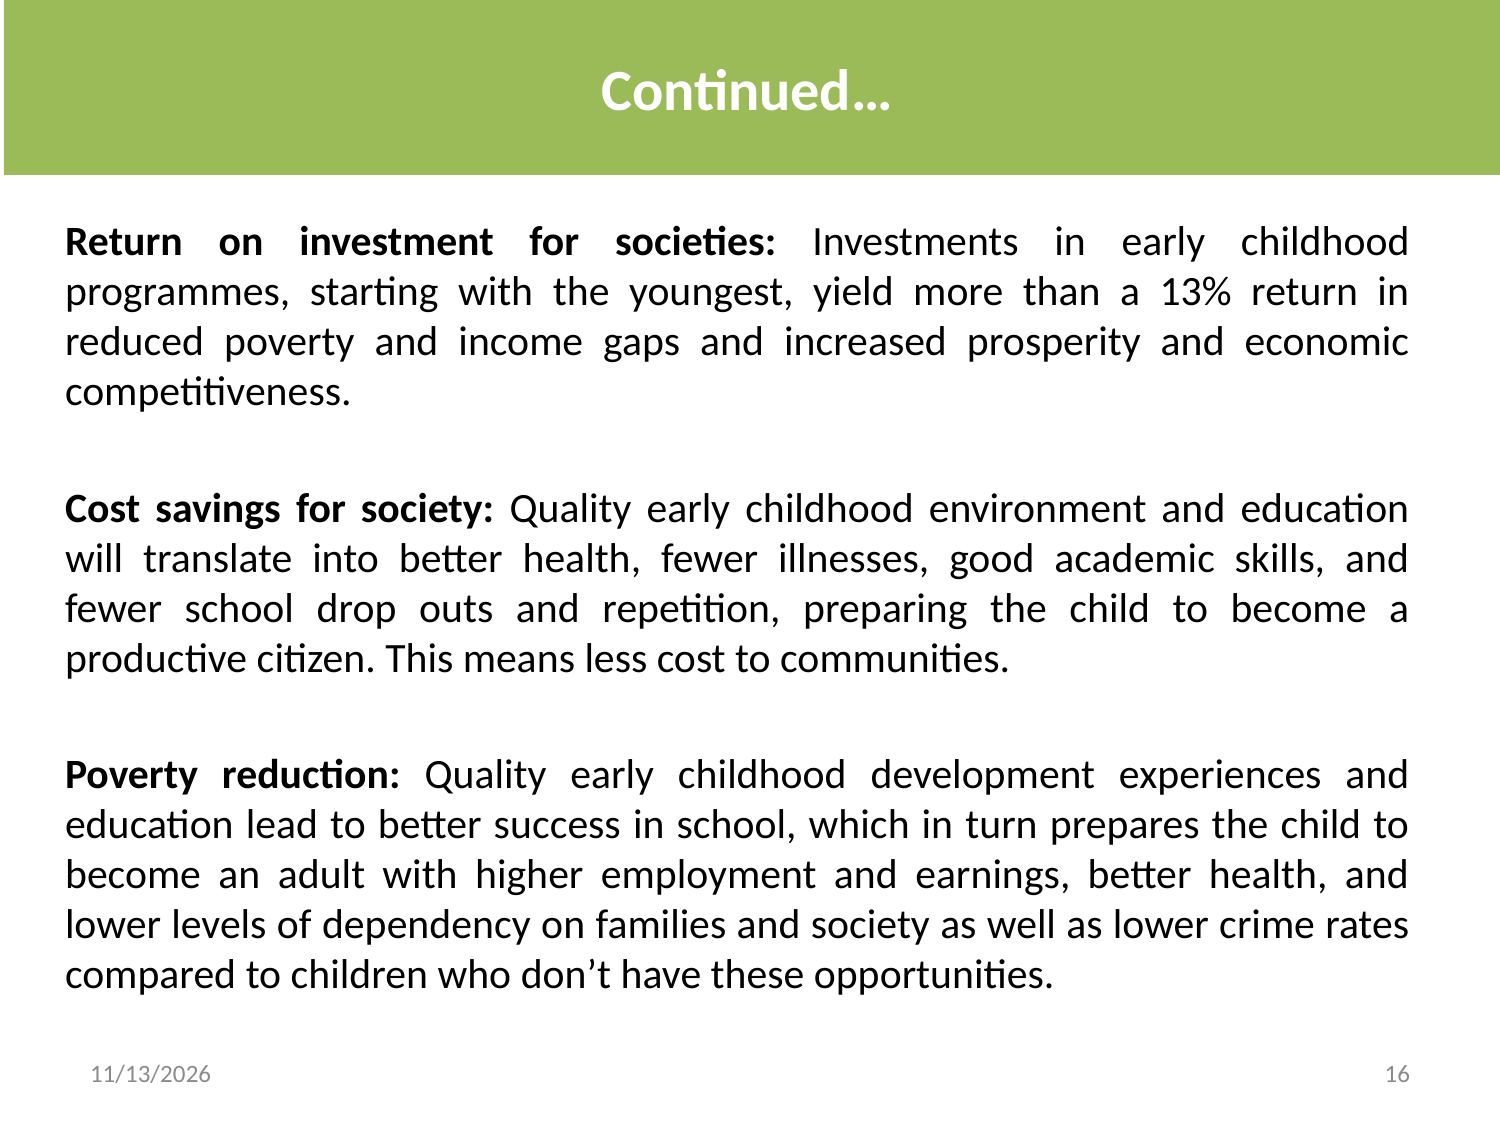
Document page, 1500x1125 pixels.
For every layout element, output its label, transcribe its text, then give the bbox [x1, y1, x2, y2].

list Return on investment for societies: Investments in early childhood programmes, starting with the youngest, yield more than a 13% return in reduced poverty and income gaps and increased prosperity and economic competitiveness. Cost savings for society: Quality early childhood environment and education will translate into better health, fewer illnesses, good academic skills, and fewer school drop outs and repetition, preparing the child to become a productive citizen. This means less cost to communities. Poverty reduction: Quality early childhood development experiences and education lead to better success in school, which in turn prepares the child to become an adult with higher employment and earnings, better health, and lower levels of dependency on families and society as well as lower crime rates compared to children who don’t have these opportunities. [50, 206, 1425, 1101]
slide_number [75, 1042, 425, 1103]
slide_number 16 [1074, 1042, 1425, 1103]
text_box Continued… [3, 0, 1500, 175]
